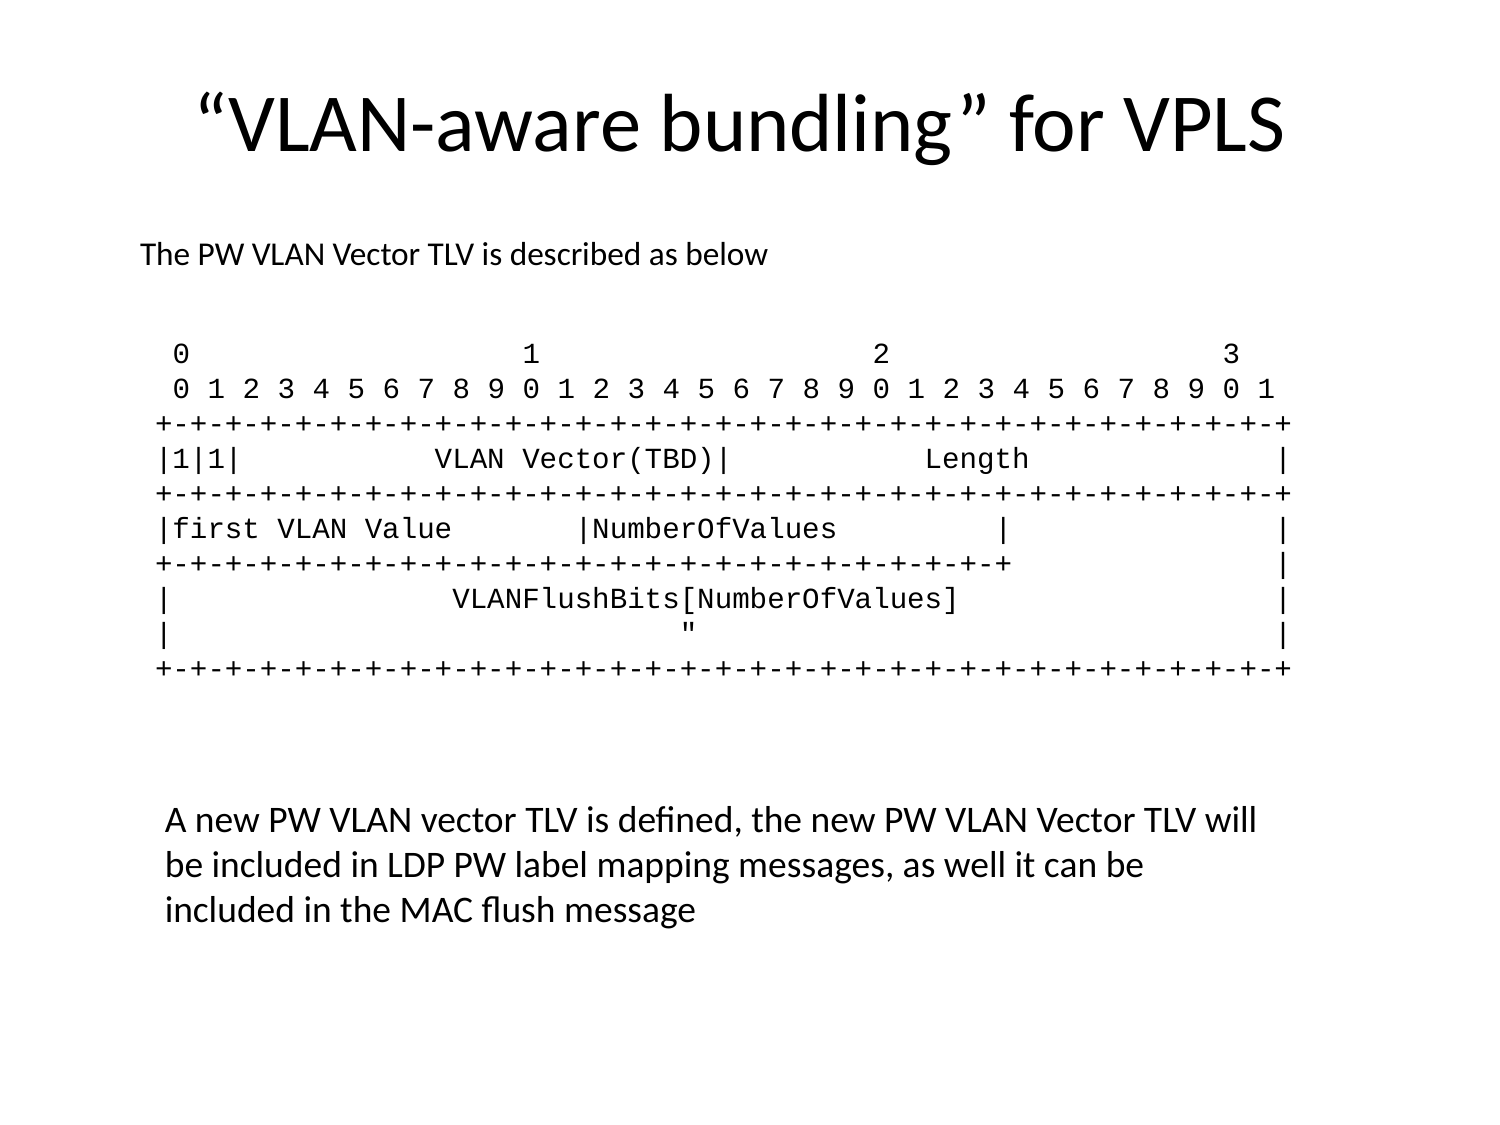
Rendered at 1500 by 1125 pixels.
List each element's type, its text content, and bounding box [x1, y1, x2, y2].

list The PW VLAN Vector TLV is described as below [125, 224, 1363, 325]
text_box 0 1 2 3 0 1 2 3 4 5 6 7 8 9 0 1 2 3 4 5 6 7 8 9 0 1 2 3 4 5 6 7 8 9 0 1 +-+-+-+-+-+-+-+-+-+-+-+-+-+-+-+-+-+-+-+-+-+-+-+-+-+-+-+-+-+-+-+-+ |1|1| VLAN Vector(TBD)| Length | +-+-+-+-+-+-+-+-+-+-+-+-+-+-+-+-+-+-+-+-+-+-+-+-+-+-+-+-+-+-+-+-+ |first VLAN Value |NumberOfValues | | +-+-+-+-+-+-+-+-+-+-+-+-+-+-+-+-+-+-+-+-+-+-+-+-+ | | VLANFlushBits[NumberOfValues] | | " | +-+-+-+-+-+-+-+-+-+-+-+-+-+-+-+-+-+-+-+-+-+-+-+-+-+-+-+-+-+-+-+-+ [87, 326, 1375, 692]
title “VLAN-aware bundling” for VPLS [130, 50, 1350, 188]
text_box A new PW VLAN vector TLV is defined, the new PW VLAN Vector TLV will be included in LDP PW label mapping messages, as well it can be included in the MAC flush message [149, 787, 1288, 938]
